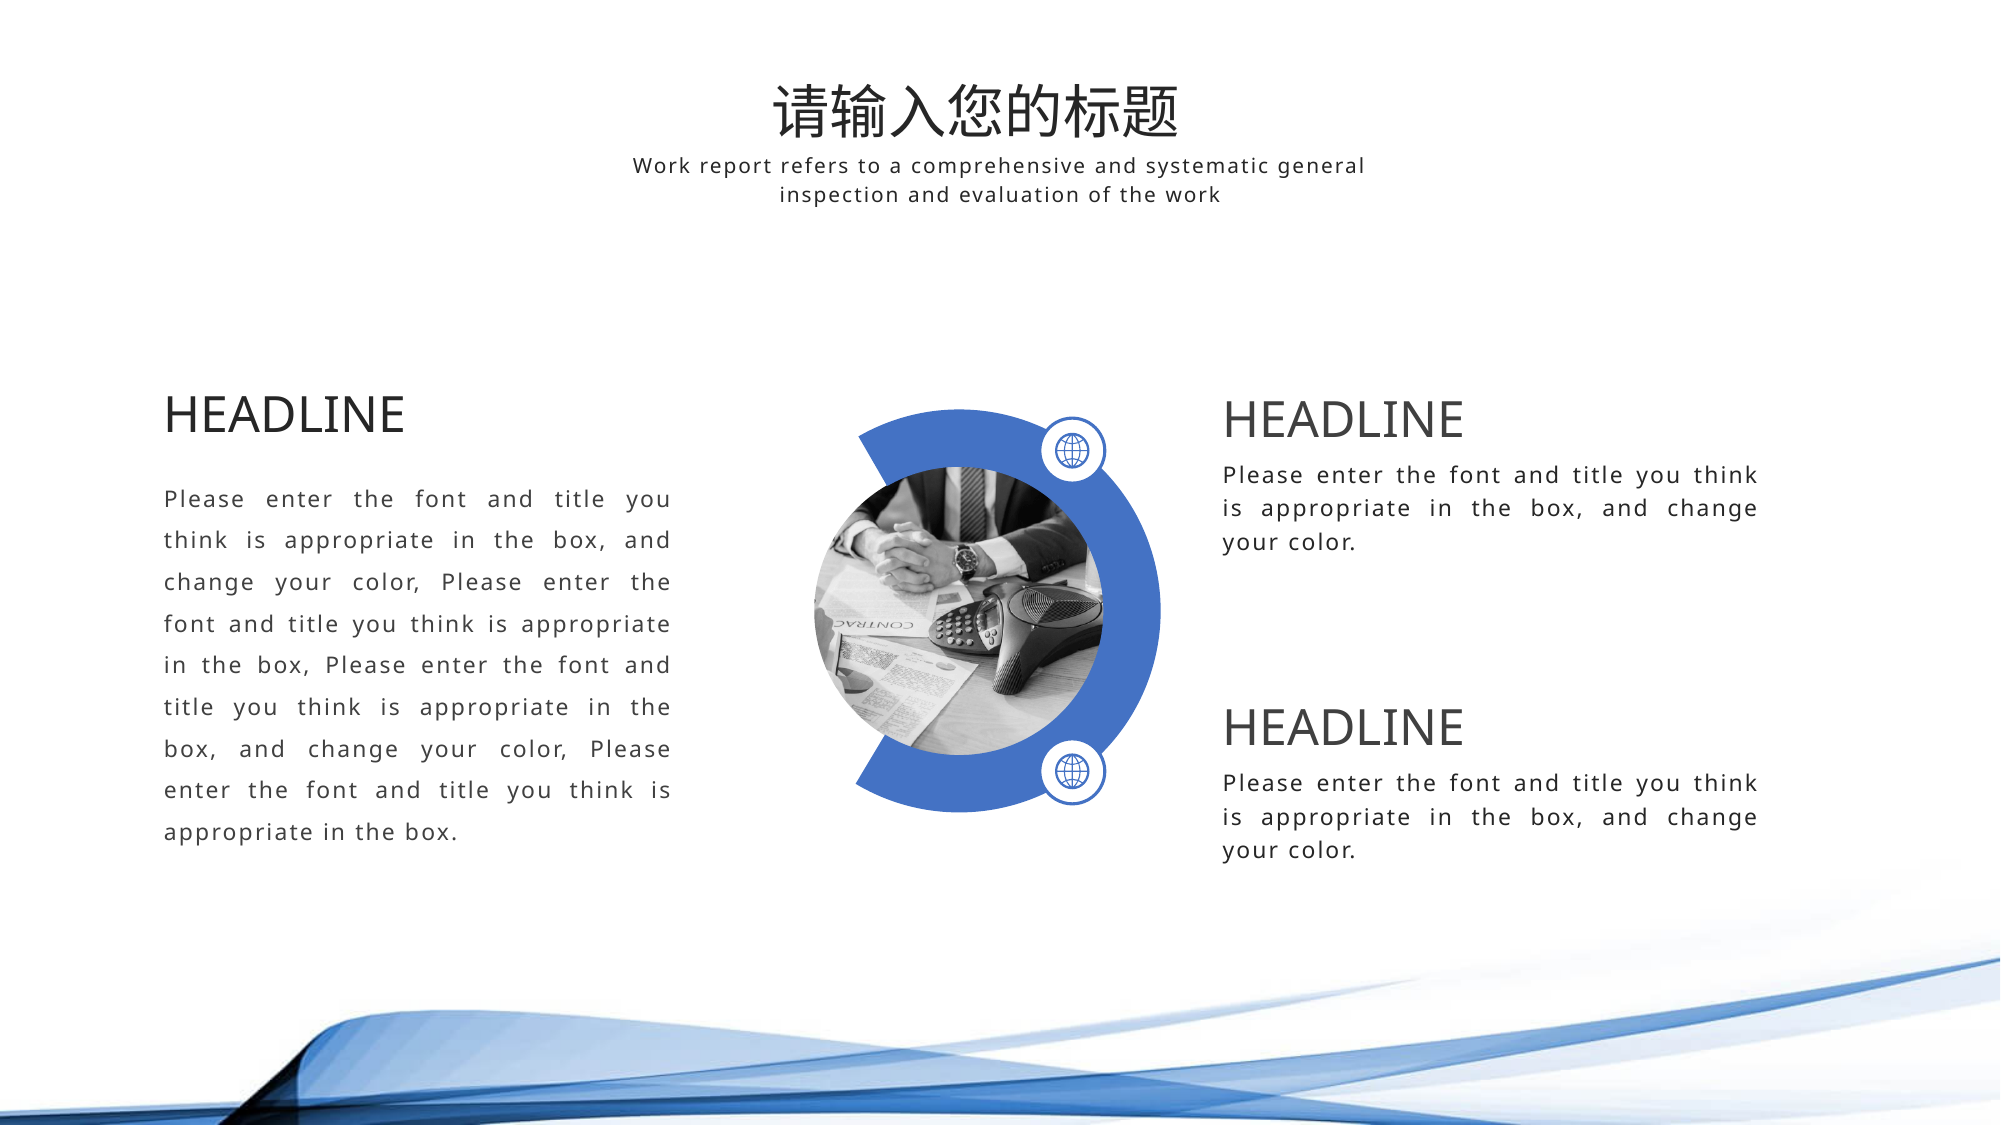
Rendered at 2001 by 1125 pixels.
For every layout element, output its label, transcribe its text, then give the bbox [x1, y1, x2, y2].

text_box Please enter the font and title you think is appropriate in the box, and change your color. [1207, 447, 1775, 563]
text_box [757, 409, 1161, 813]
text_box HEADLINE [149, 374, 481, 450]
text_box Work report refers to a comprehensive and systematic general inspection and evaluation of the work [561, 140, 1439, 214]
text_box HEADLINE [1207, 688, 1539, 755]
text_box HEADLINE [1207, 380, 1539, 447]
text_box Please enter the font and title you think is appropriate in the box, and change your color. [1207, 755, 1775, 871]
picture [0, 0, 2001, 1125]
text_box 请输入您的标题 [757, 67, 1243, 140]
text_box Please enter the font and title you think is appropriate in the box, and change your color, Please enter the font and title you think is appropriate in the box, Please enter the font and title you think is appropriate in the box, and change your color, Please enter the font and title you think is appropriate in the box. [149, 462, 688, 895]
